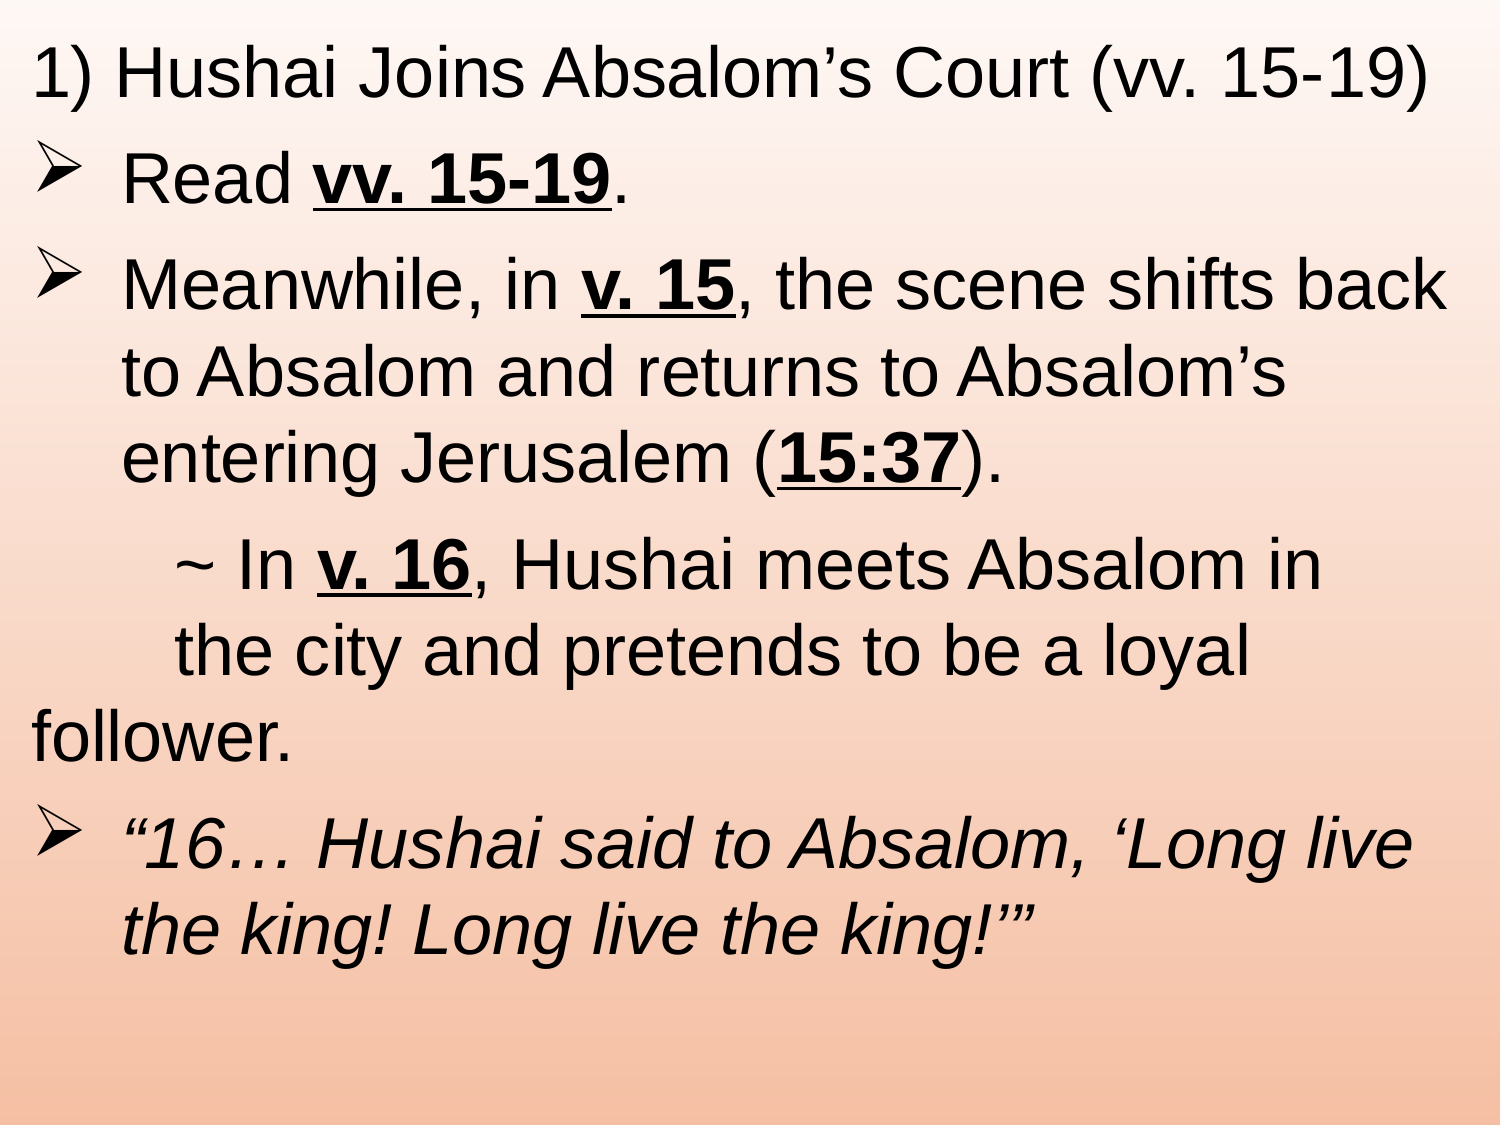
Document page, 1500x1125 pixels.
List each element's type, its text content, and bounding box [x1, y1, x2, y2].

subtitle 1) Hushai Joins Absalom’s Court (vv. 15- 19) Read vv. 15-19. Meanwhile, in v. 15, the scene shifts back to Absalom and returns to Absalom’s entering Jerusalem (15:37). ~ In v. 16, Hushai meets Absalom in the city and pretends to be a loyal follower. “16… Hushai said to Absalom, ‘Long live the king! Long live the king!’” [16, 18, 1480, 1110]
